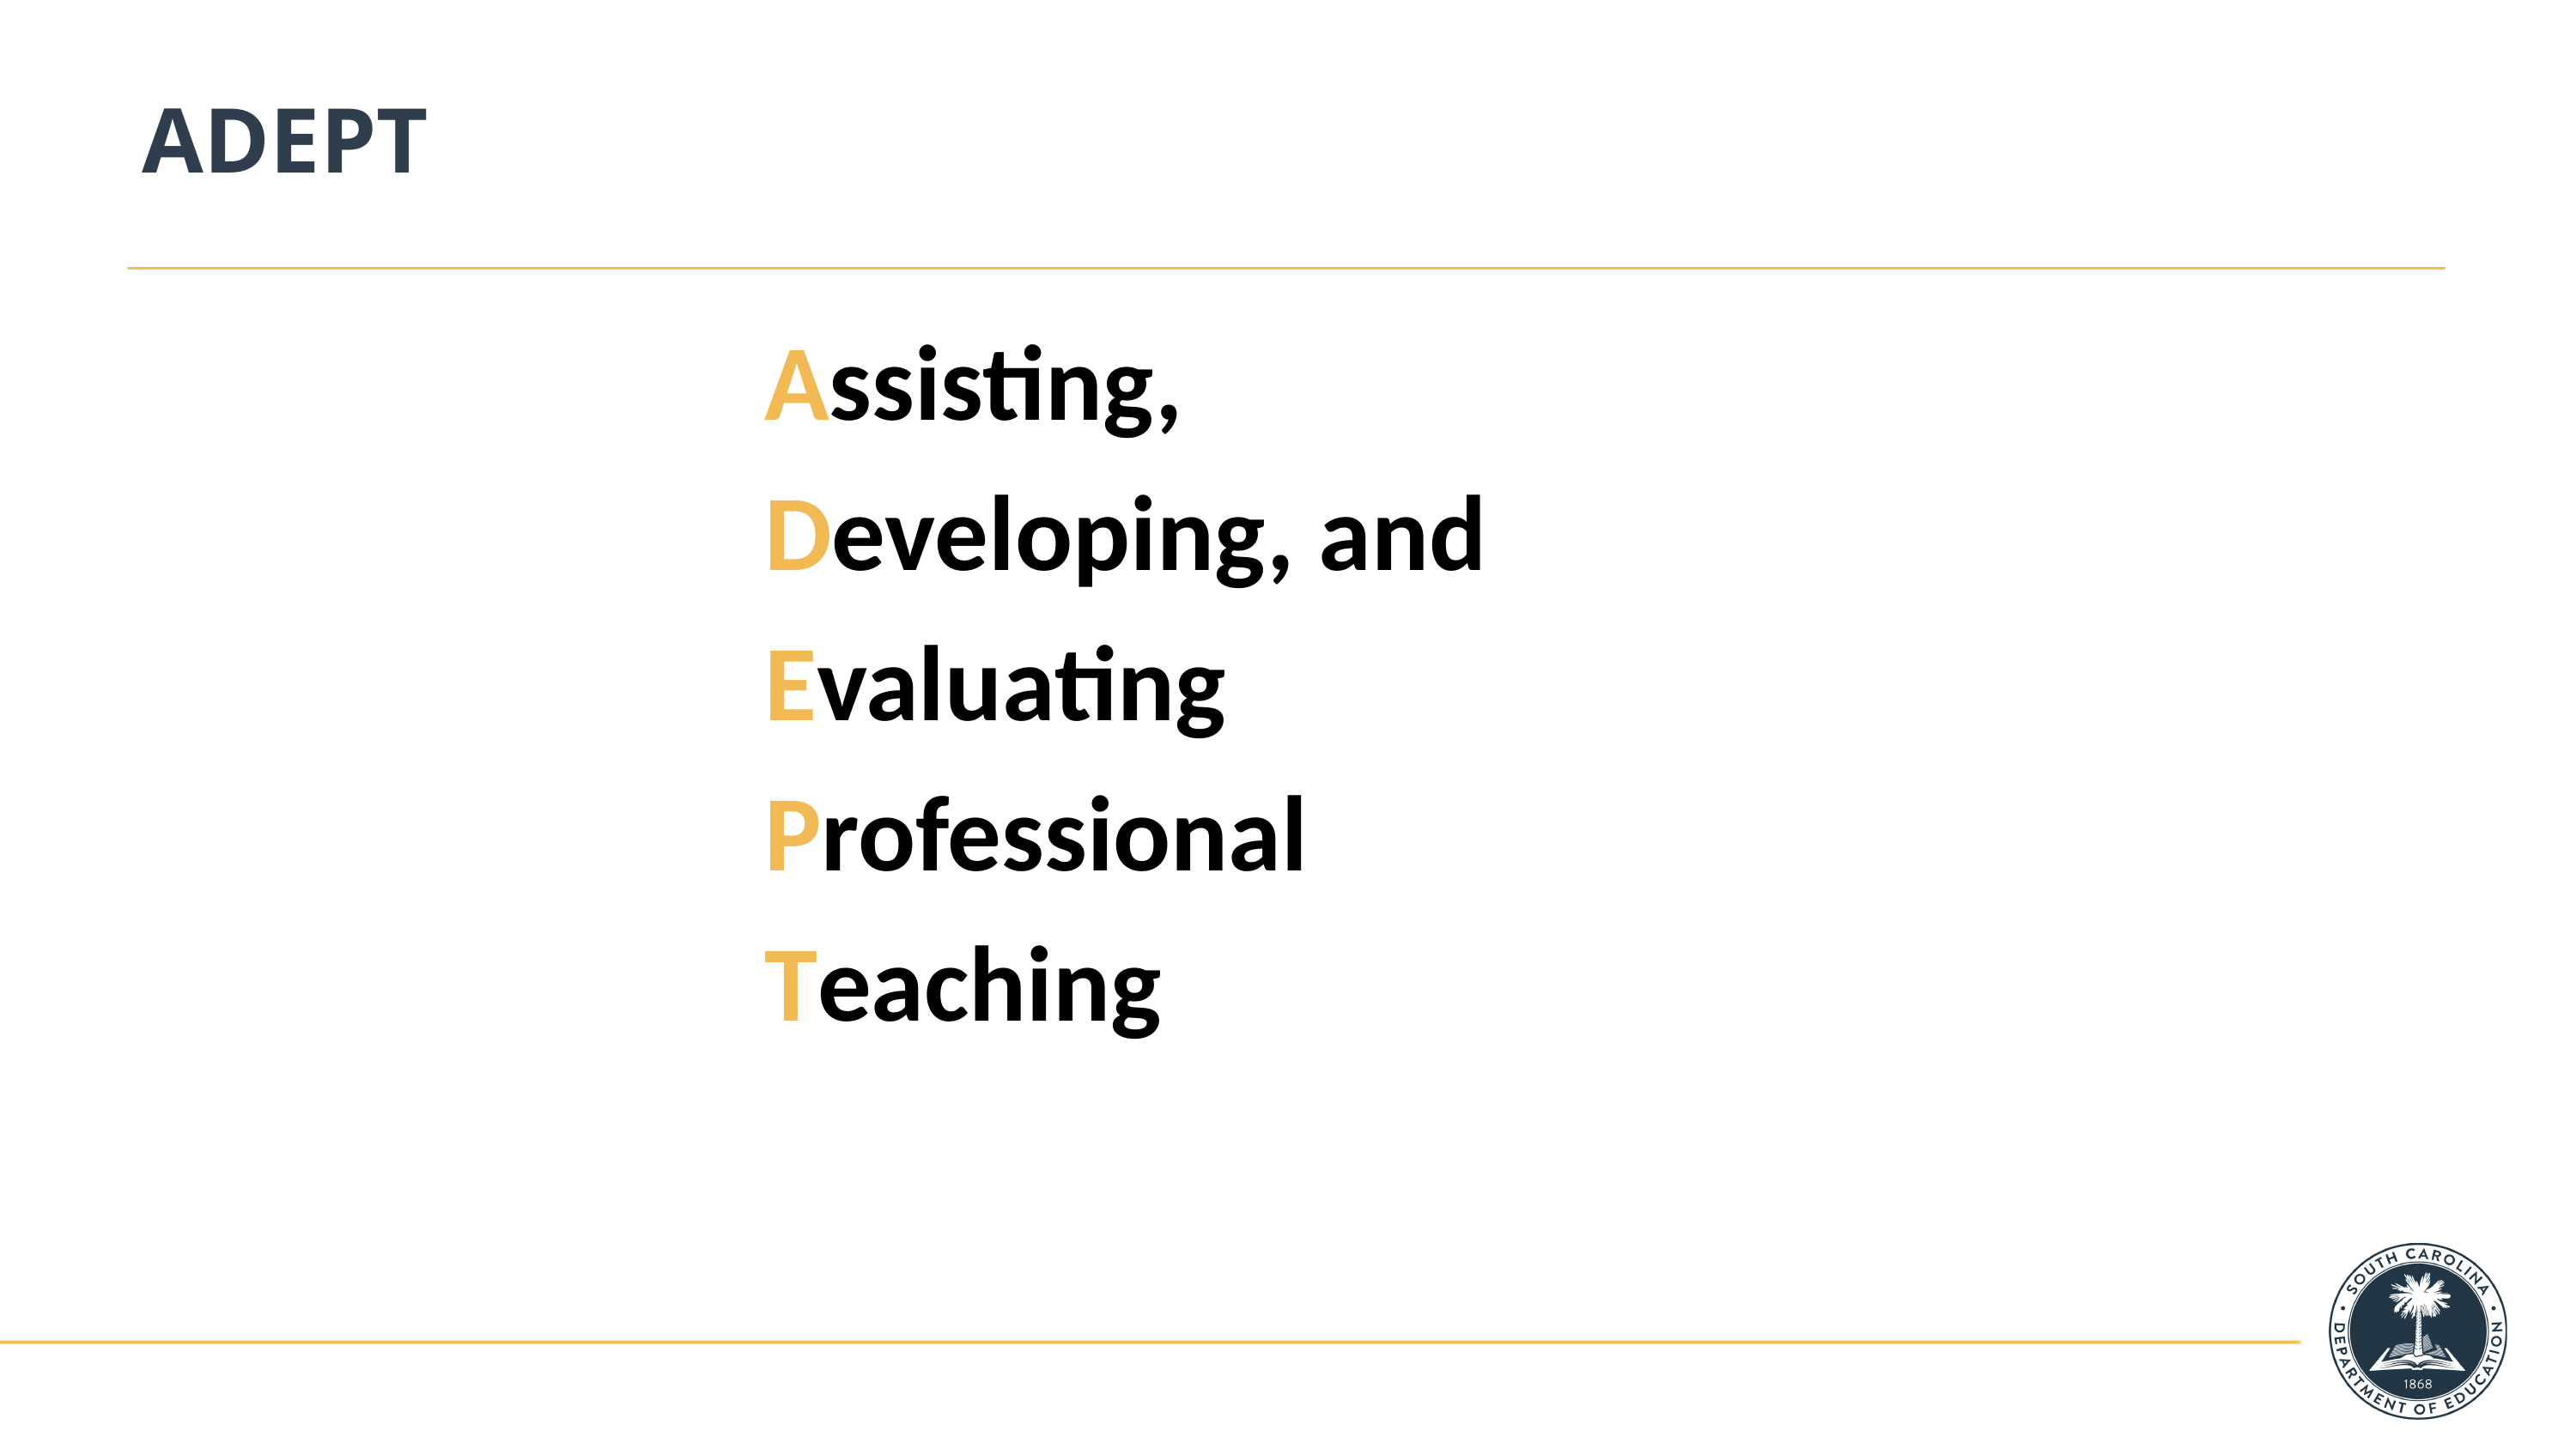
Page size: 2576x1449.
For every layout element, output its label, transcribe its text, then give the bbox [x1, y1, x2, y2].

title ADEPT [129, 76, 2447, 232]
picture [2329, 1243, 2507, 1420]
list Assisting, Developing, and Evaluating Professional Teaching [751, 306, 1643, 1149]
